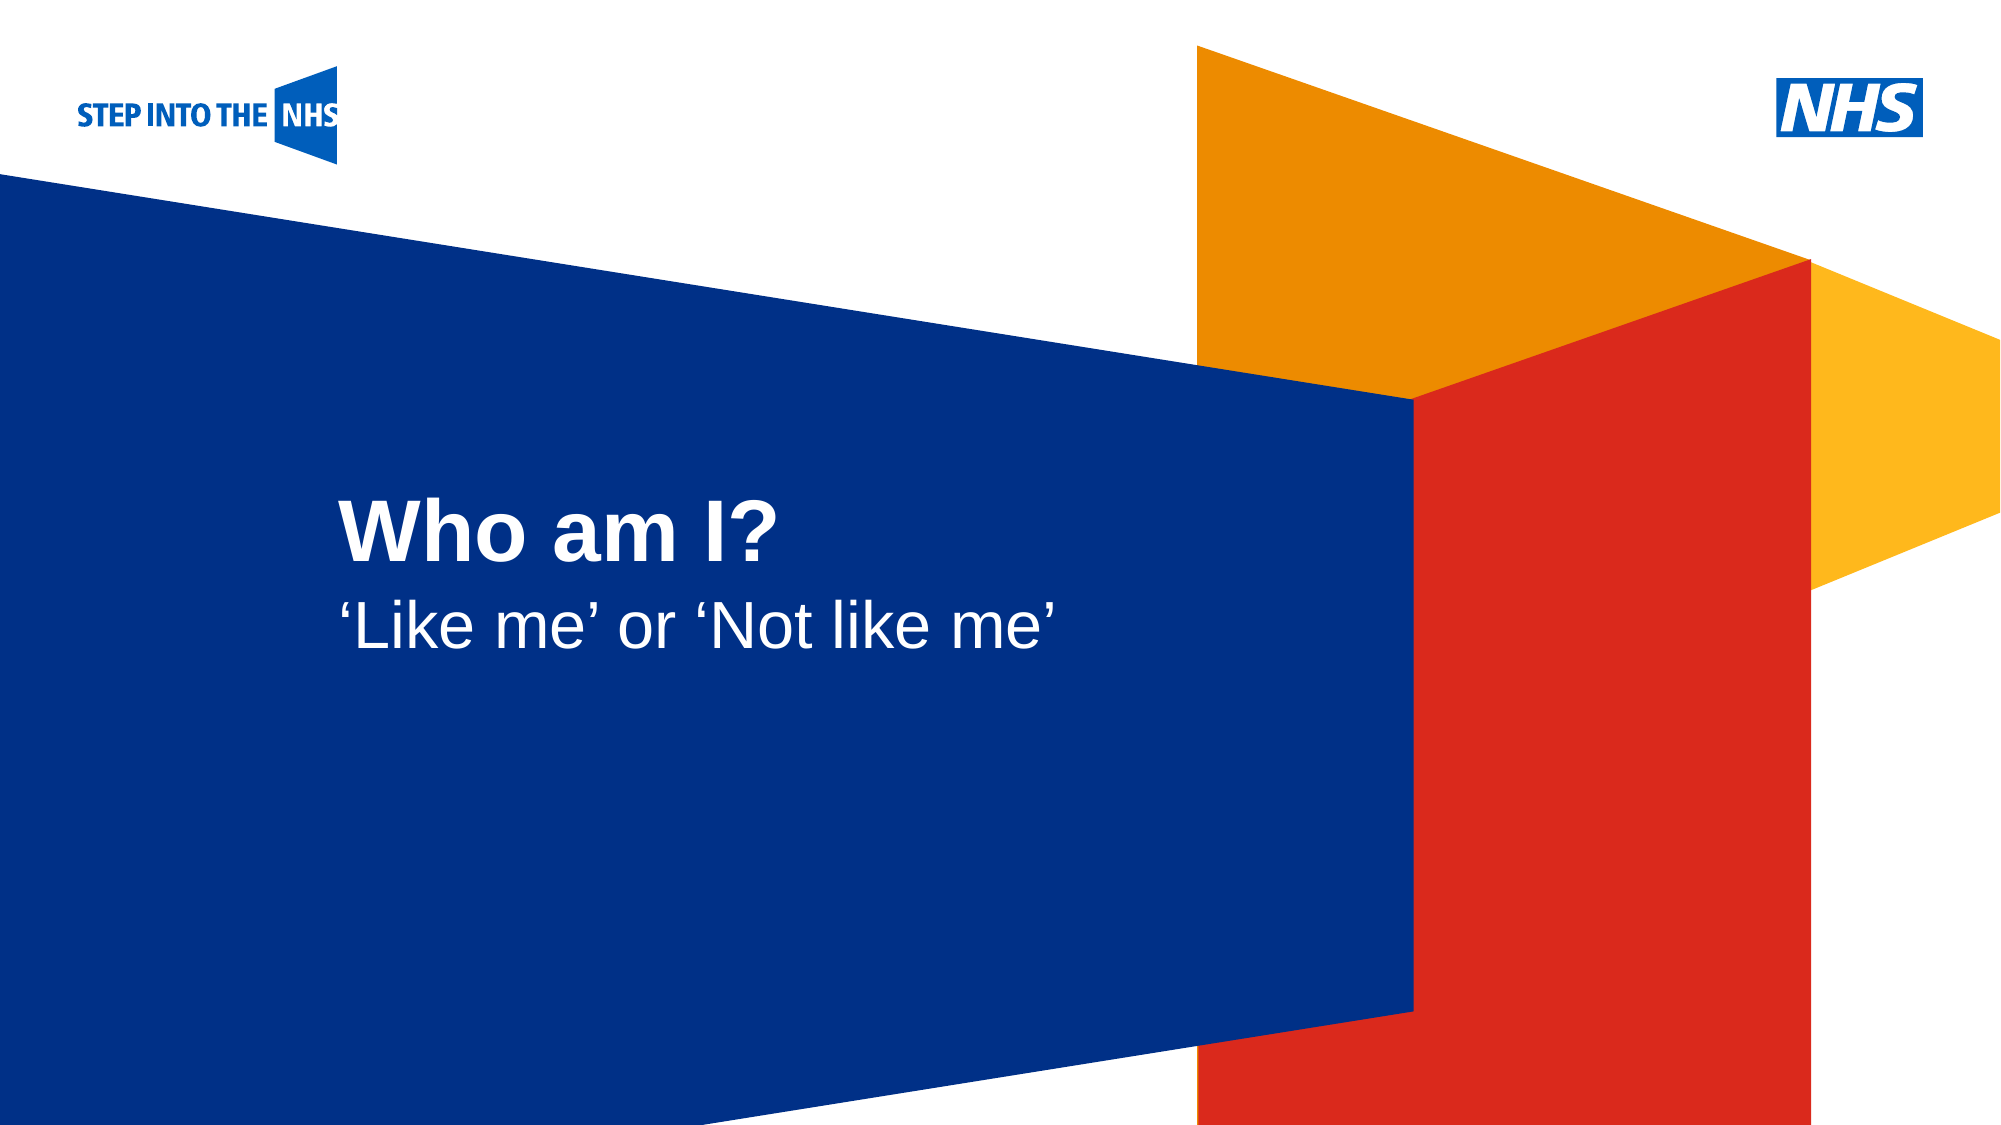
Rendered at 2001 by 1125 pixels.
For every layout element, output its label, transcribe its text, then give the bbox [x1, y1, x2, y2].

list Who am I? ‘Like me’ or ‘Not like me’ [338, 486, 1346, 787]
